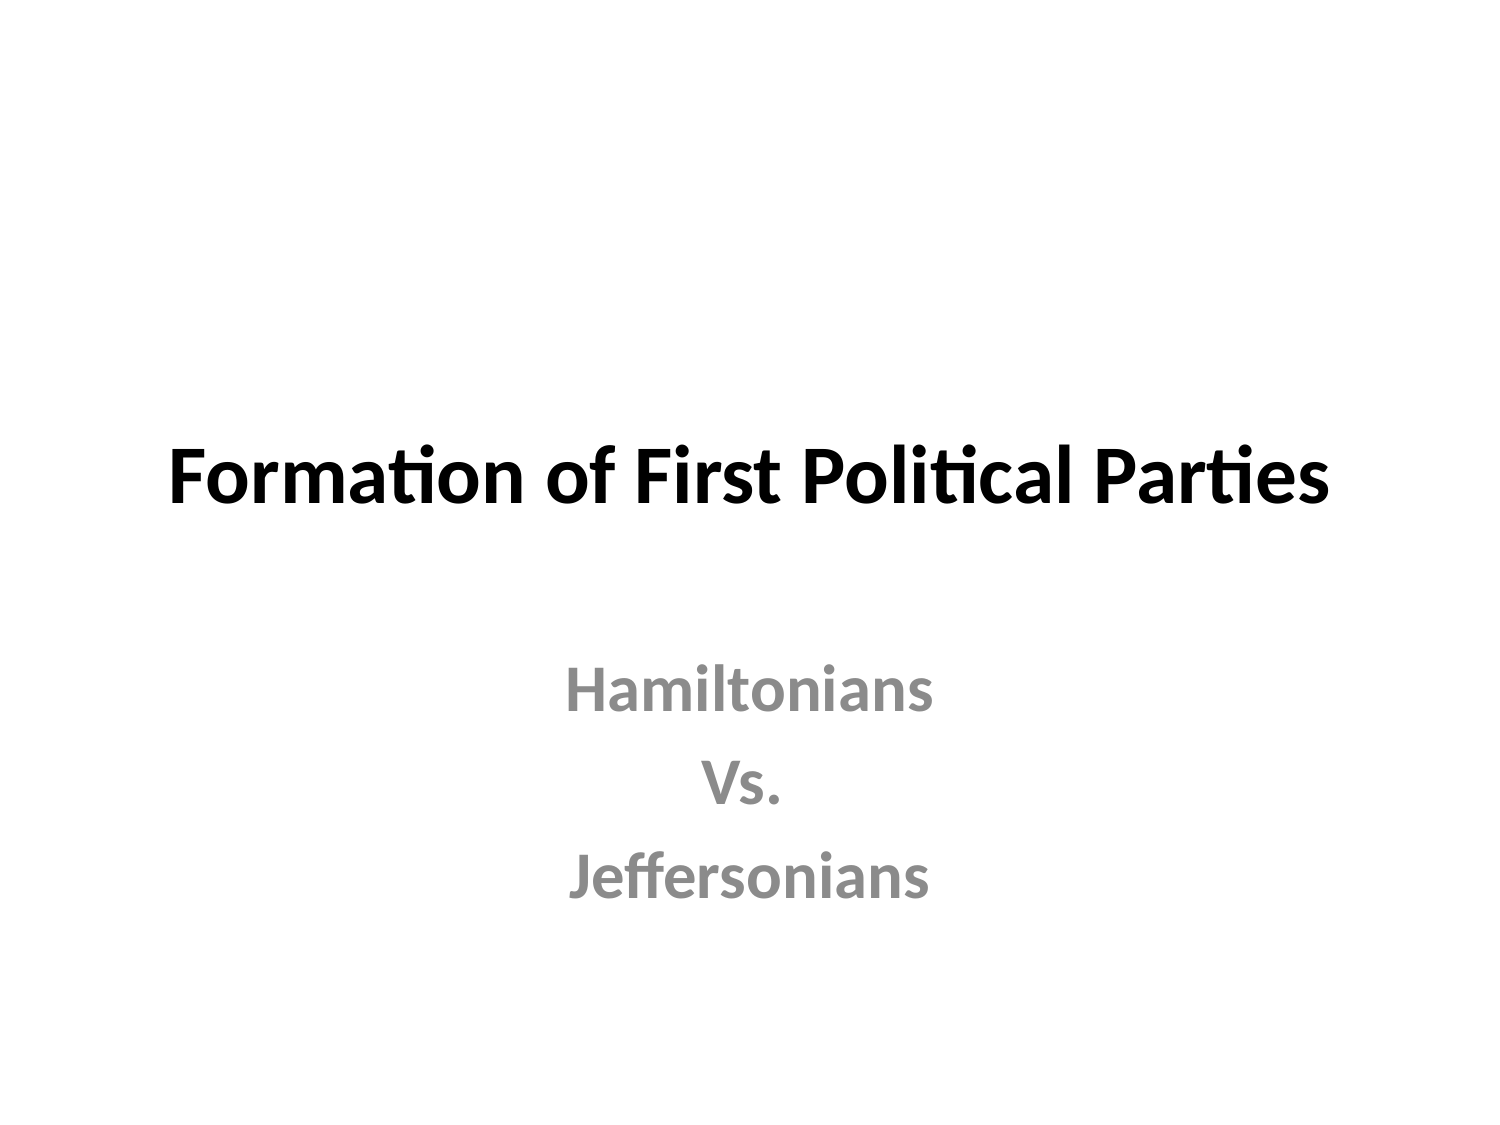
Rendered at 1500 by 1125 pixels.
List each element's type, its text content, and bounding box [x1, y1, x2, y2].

title Formation of First Political Parties [112, 349, 1388, 591]
subtitle Hamiltonians Vs. Jeffersonians [225, 637, 1275, 925]
